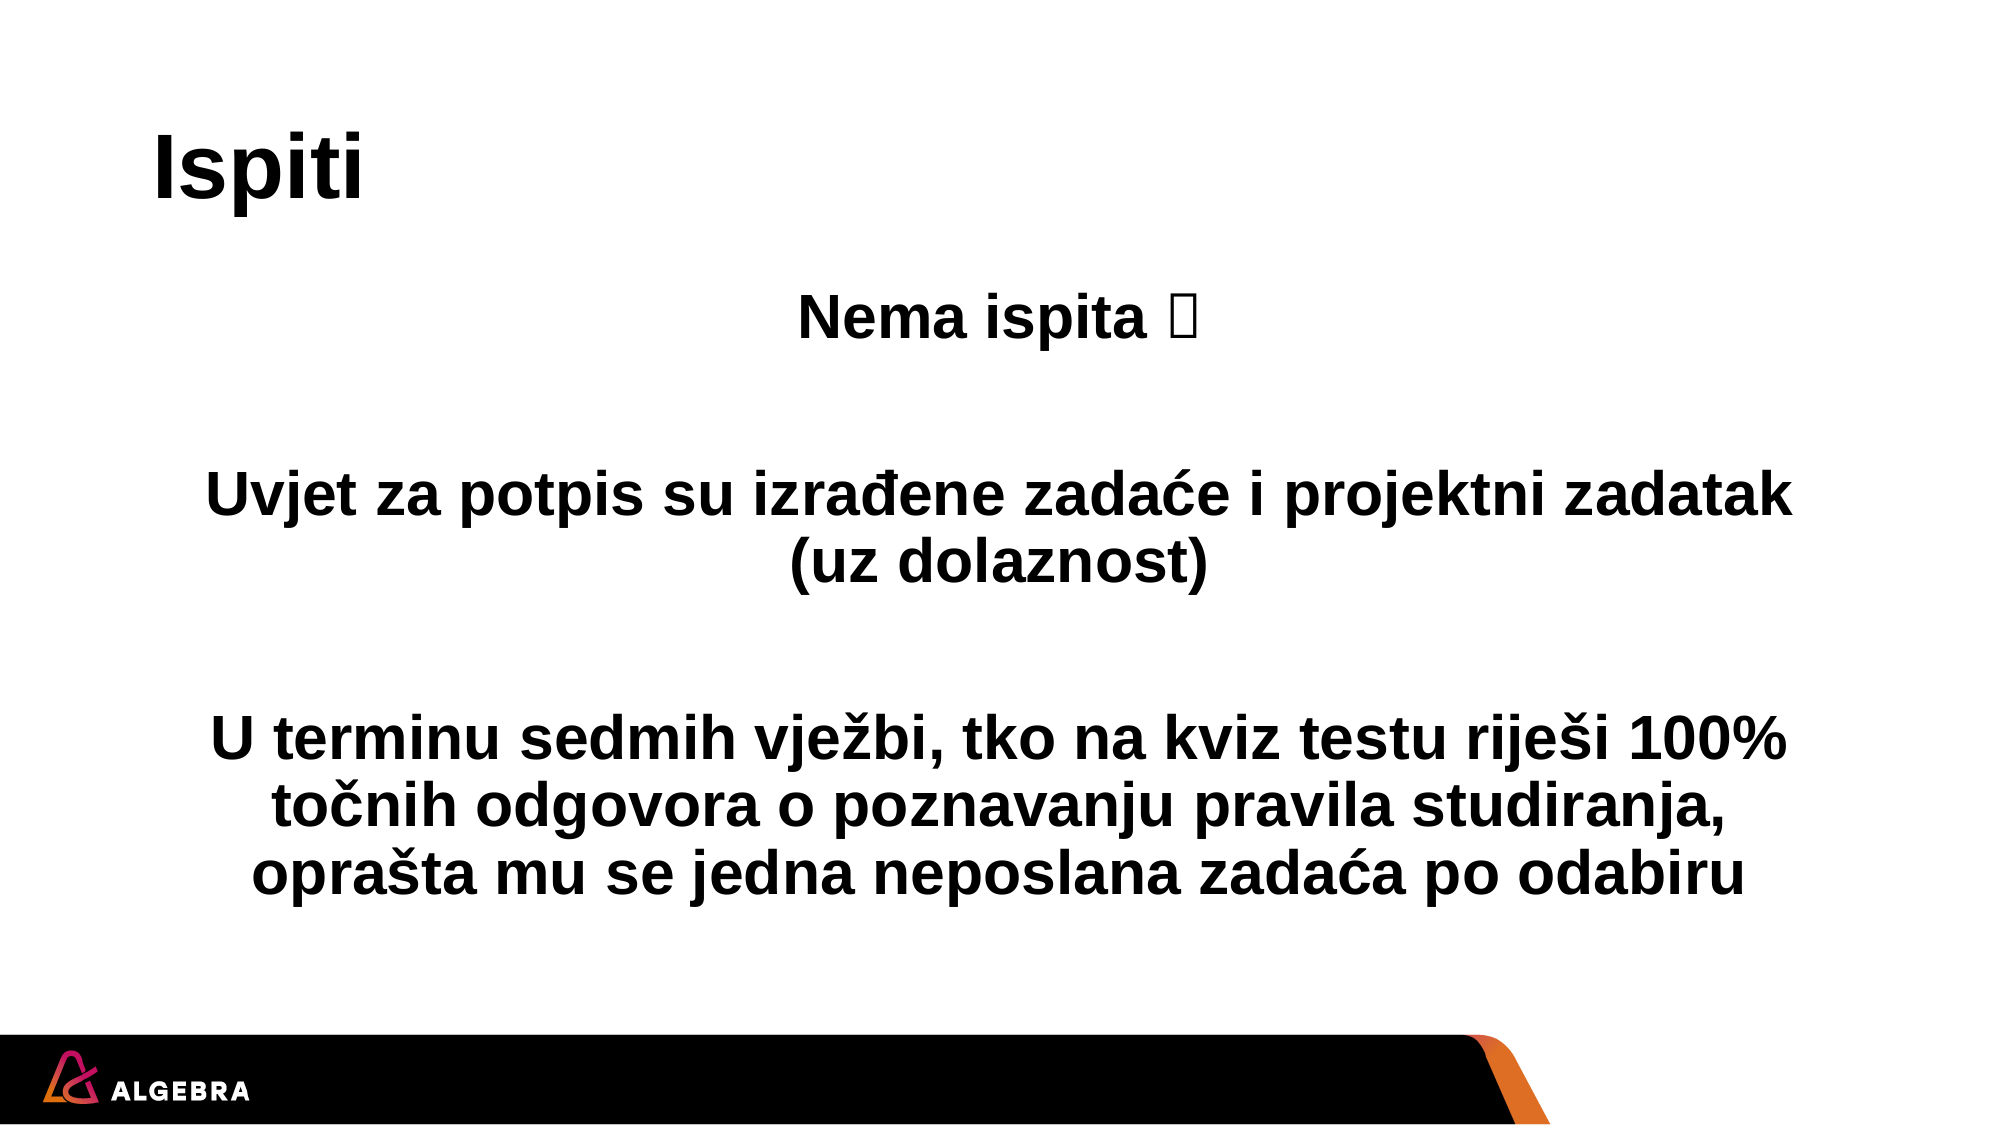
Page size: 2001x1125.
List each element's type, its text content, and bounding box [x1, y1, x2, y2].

picture [0, 1034, 1733, 1125]
list Nema ispita  Uvjet za potpis su izrađene zadaće i projektni zadatak (uz dolaznost) U terminu sedmih vježbi, tko na kviz testu riješi 100% točnih odgovora o poznavanju pravila studiranja, oprašta mu se jedna neposlana zadaća po odabiru [137, 277, 1863, 992]
title Ispiti [137, 59, 1863, 277]
